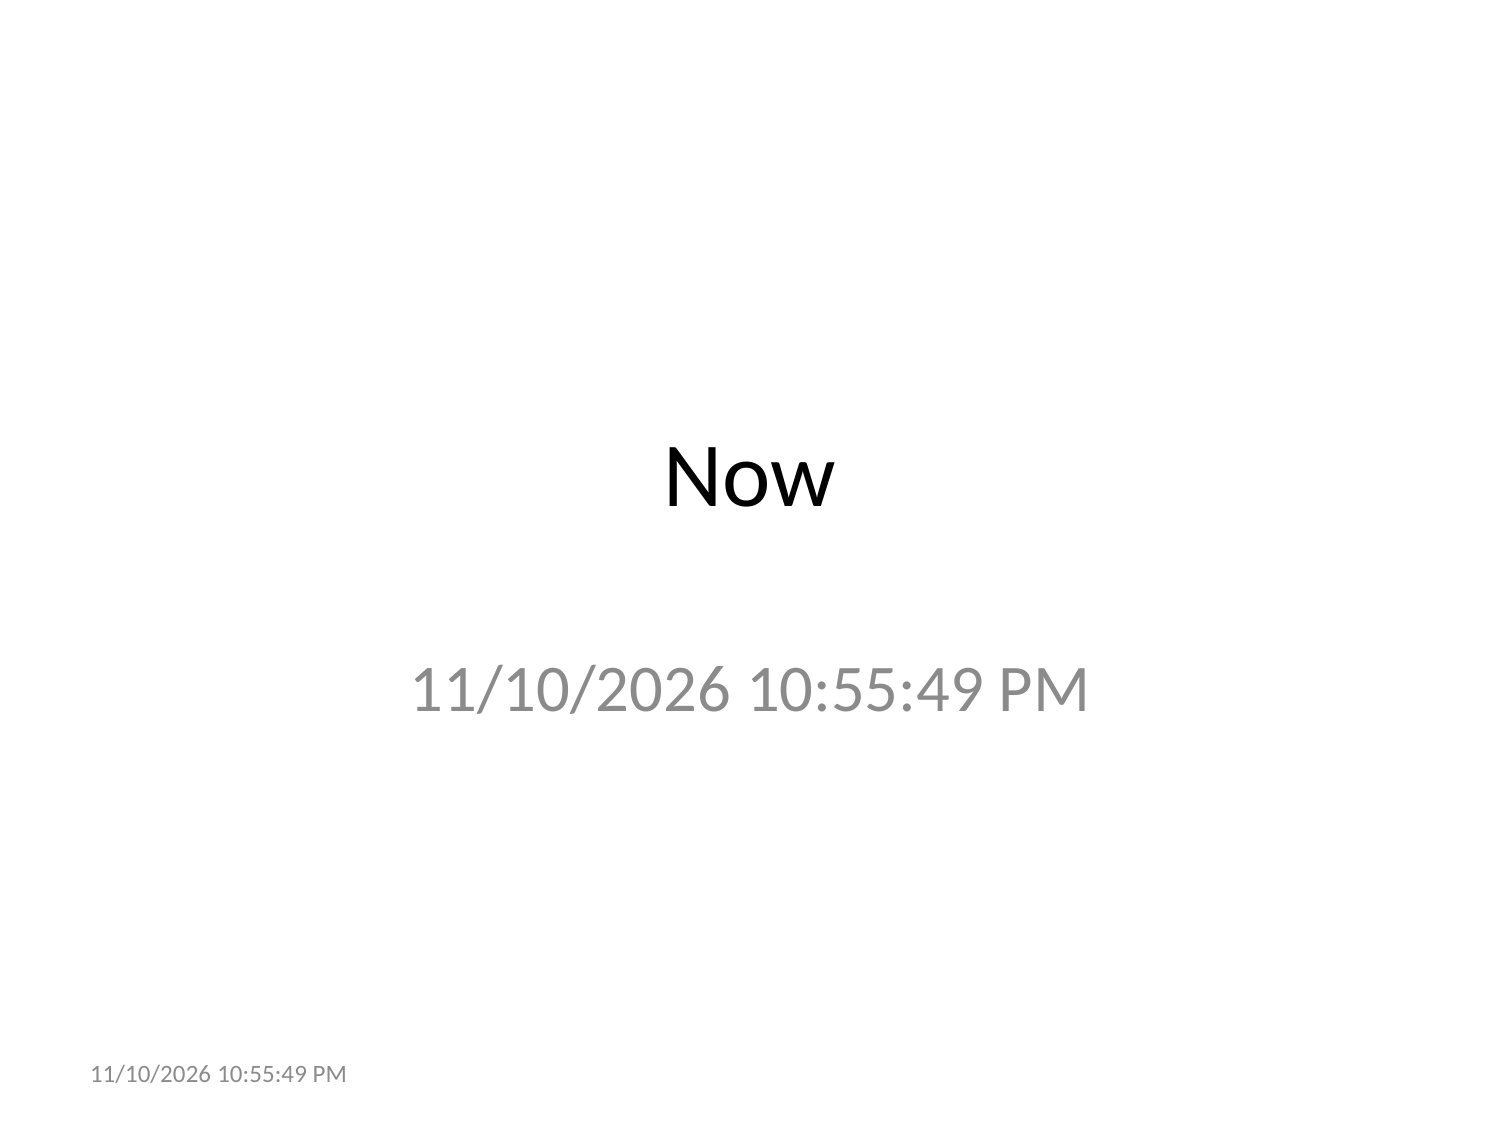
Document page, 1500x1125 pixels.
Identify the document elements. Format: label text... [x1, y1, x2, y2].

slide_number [75, 1042, 425, 1103]
subtitle 2011-12-19 10:20:04 AM [225, 637, 1275, 925]
title Now [112, 349, 1388, 591]
